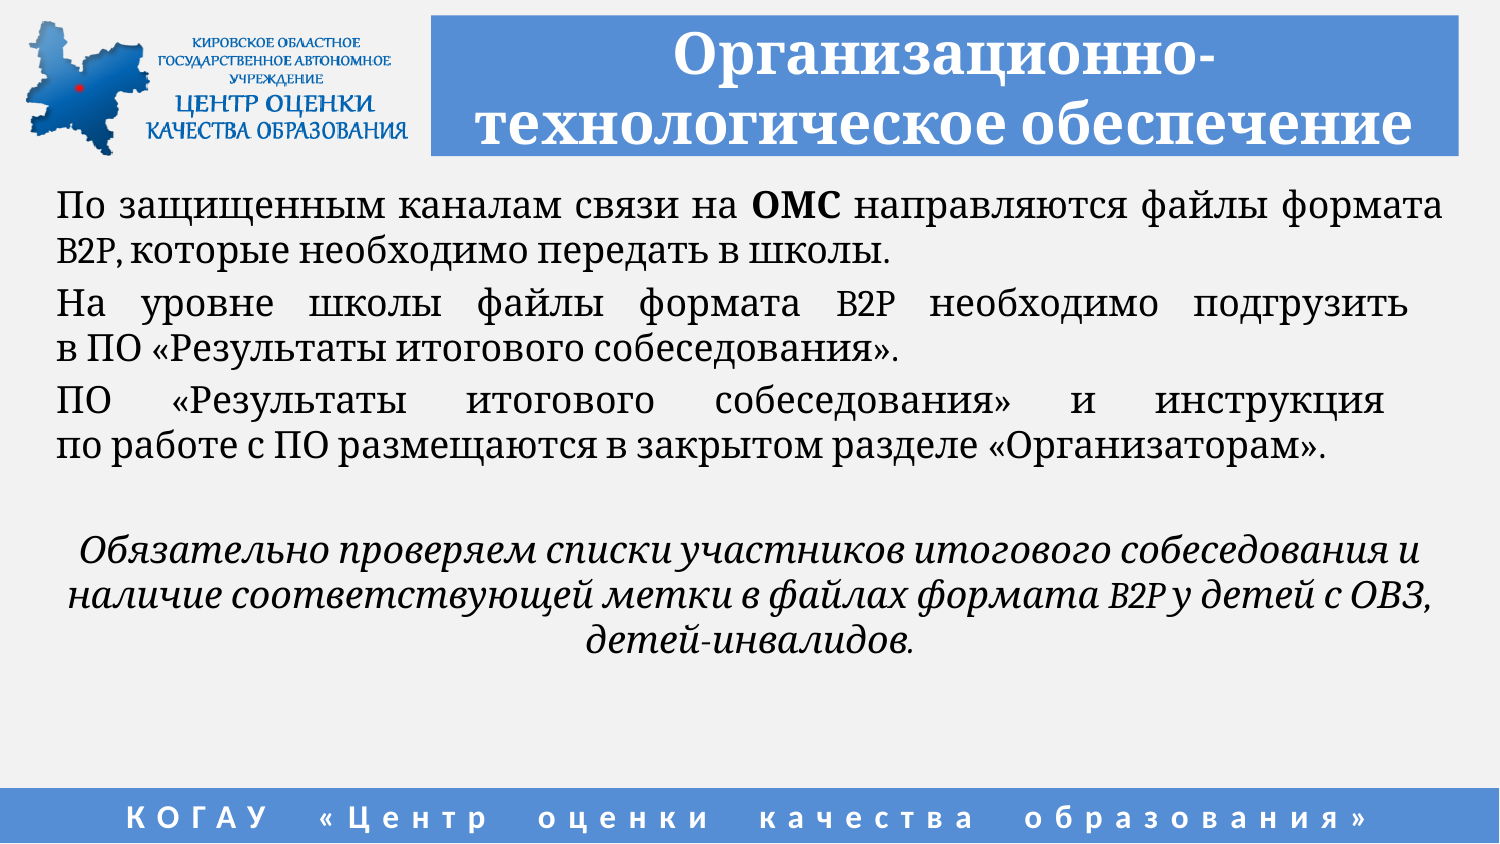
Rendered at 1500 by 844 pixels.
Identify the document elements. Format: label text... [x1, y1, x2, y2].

list По защищенным каналам связи на ОМС направляются файлы формата B2P, которые необходимо передать в школы. На уровне школы файлы формата B2P необходимо подгрузить в ПО «Результаты итогового собеседования». ПО «Результаты итогового собеседования» и инструкция по работе с ПО размещаются в закрытом разделе «Организаторам». Обязательно проверяем списки участников итогового собеседования и наличие соответствующей метки в файлах формата B2P у детей с ОВЗ, детей-инвалидов. [41, 173, 1459, 794]
picture [26, 21, 408, 156]
title Организационно-технологическое обеспечение [431, 15, 1459, 157]
